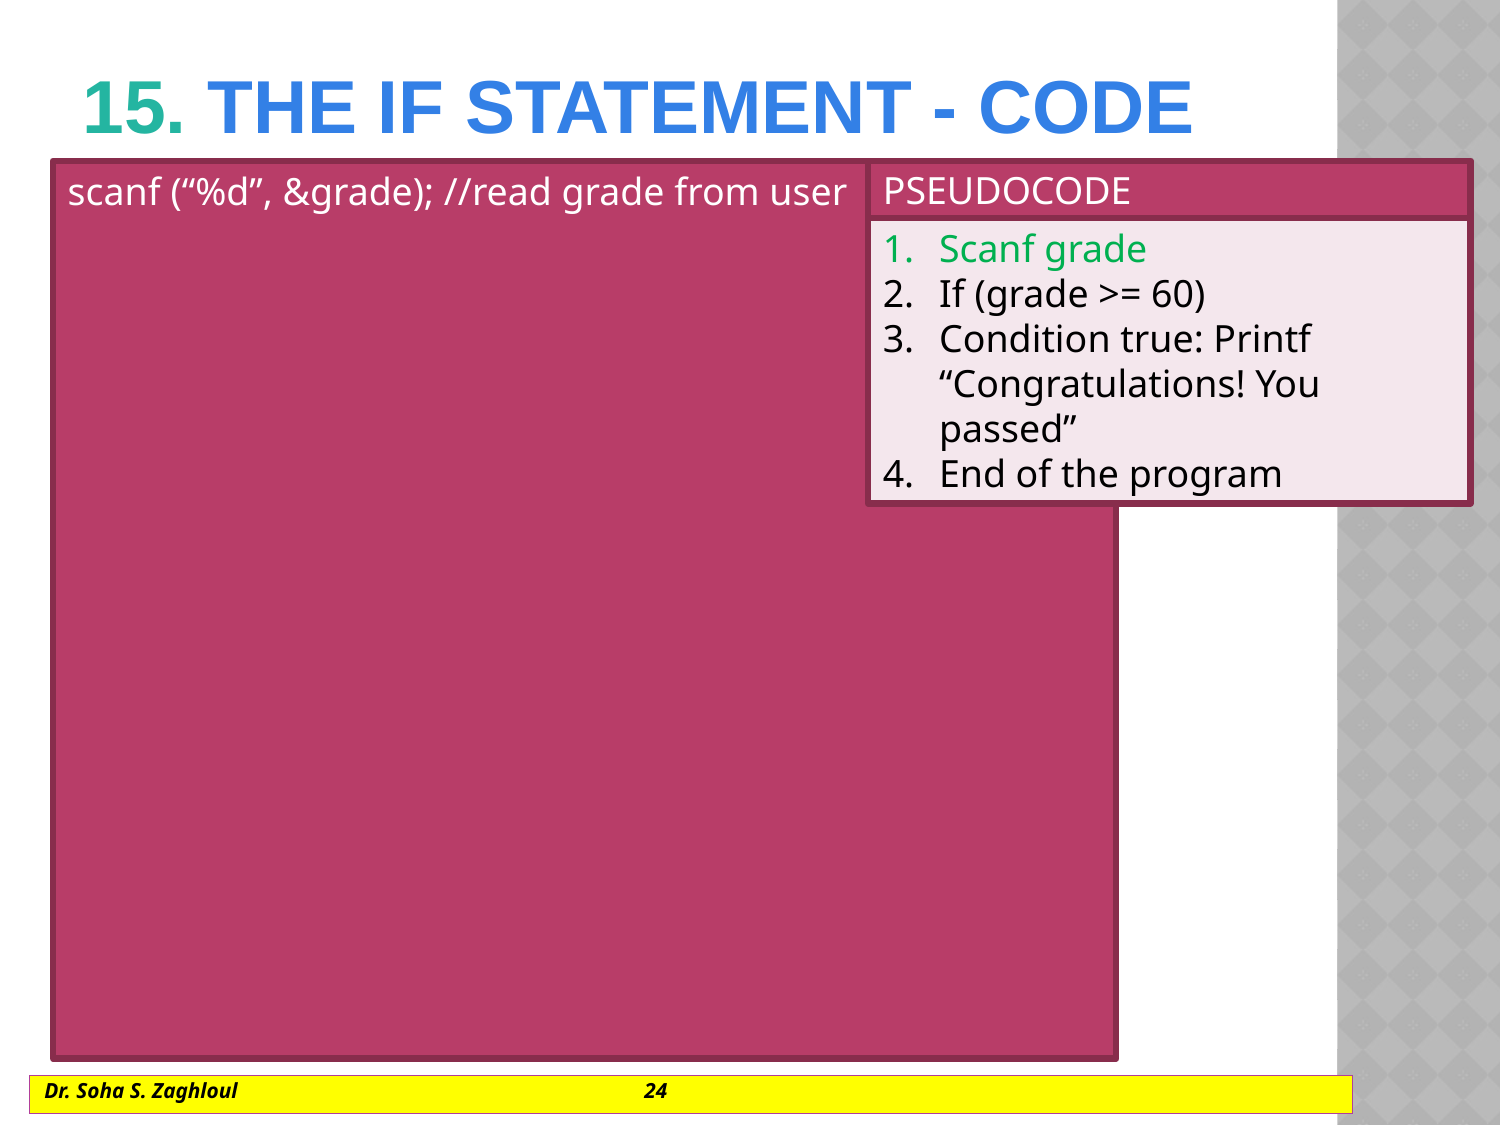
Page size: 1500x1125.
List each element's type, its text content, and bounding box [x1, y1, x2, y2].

text_box Dr. Soha S. Zaghloul 24 [29, 1075, 1353, 1114]
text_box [867, 160, 1471, 504]
title 15. The if statement - code [75, 52, 1471, 149]
text_box scanf (“%d”, &grade); //read grade from user [50, 158, 1119, 1062]
